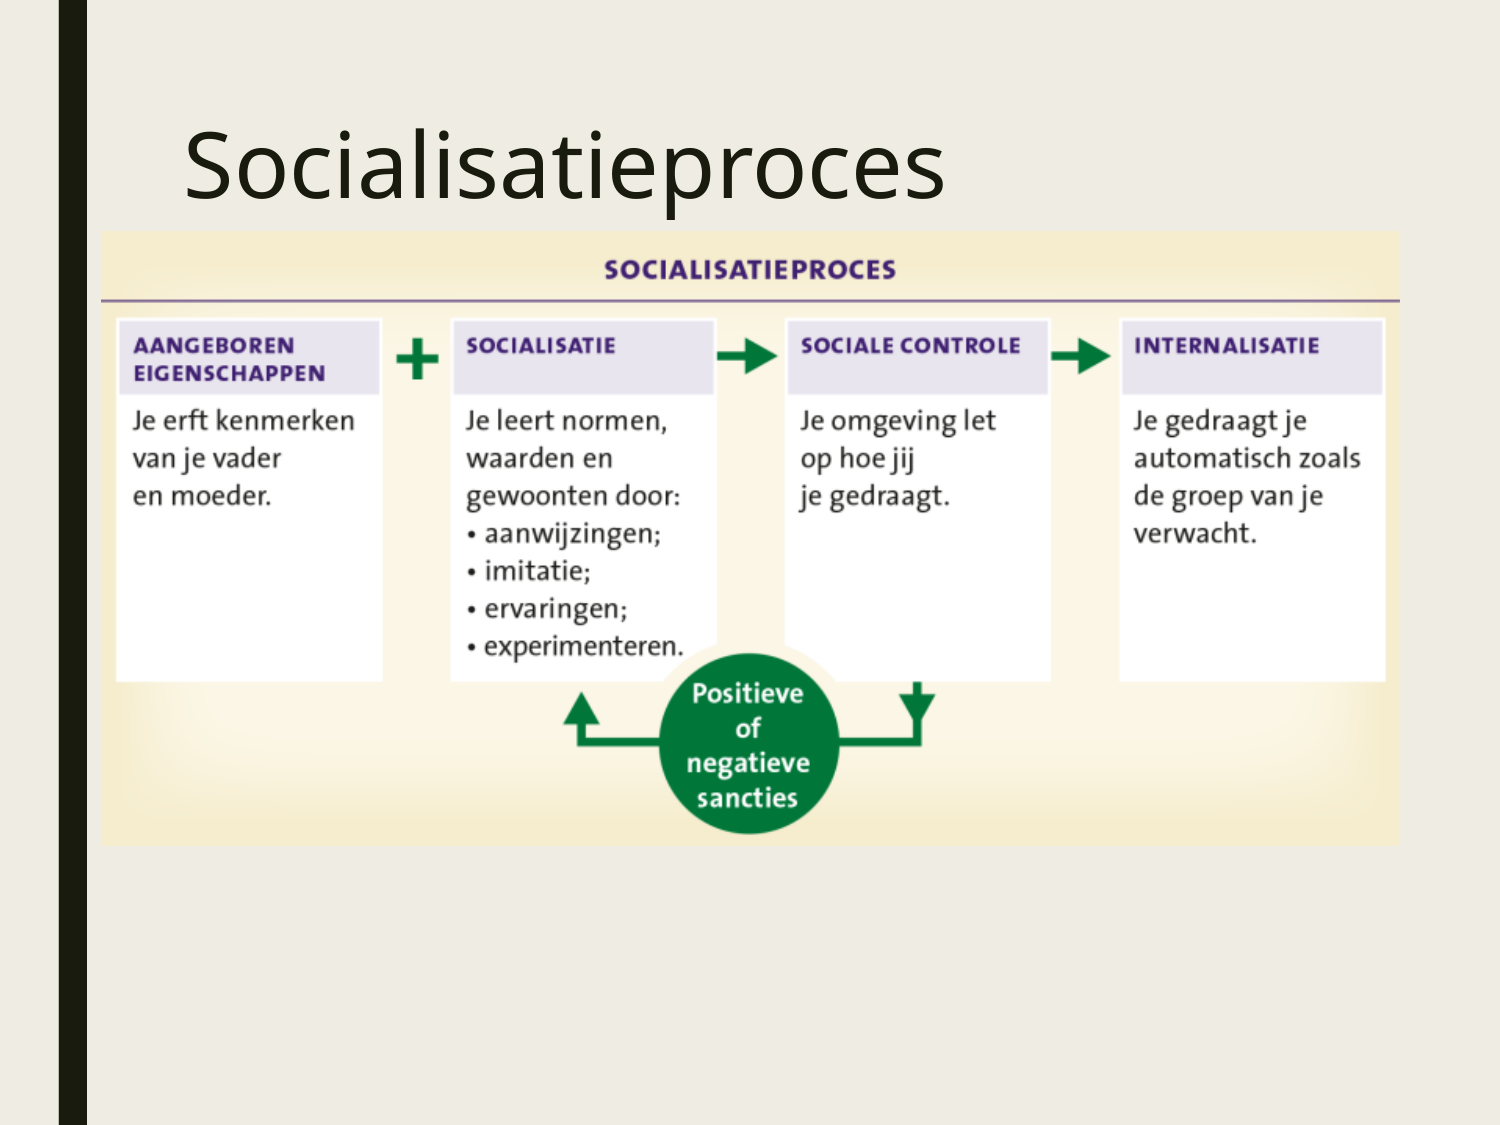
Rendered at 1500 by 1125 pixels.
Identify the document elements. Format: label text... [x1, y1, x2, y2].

title Socialisatieproces [168, 112, 1351, 231]
picture [101, 231, 1400, 846]
